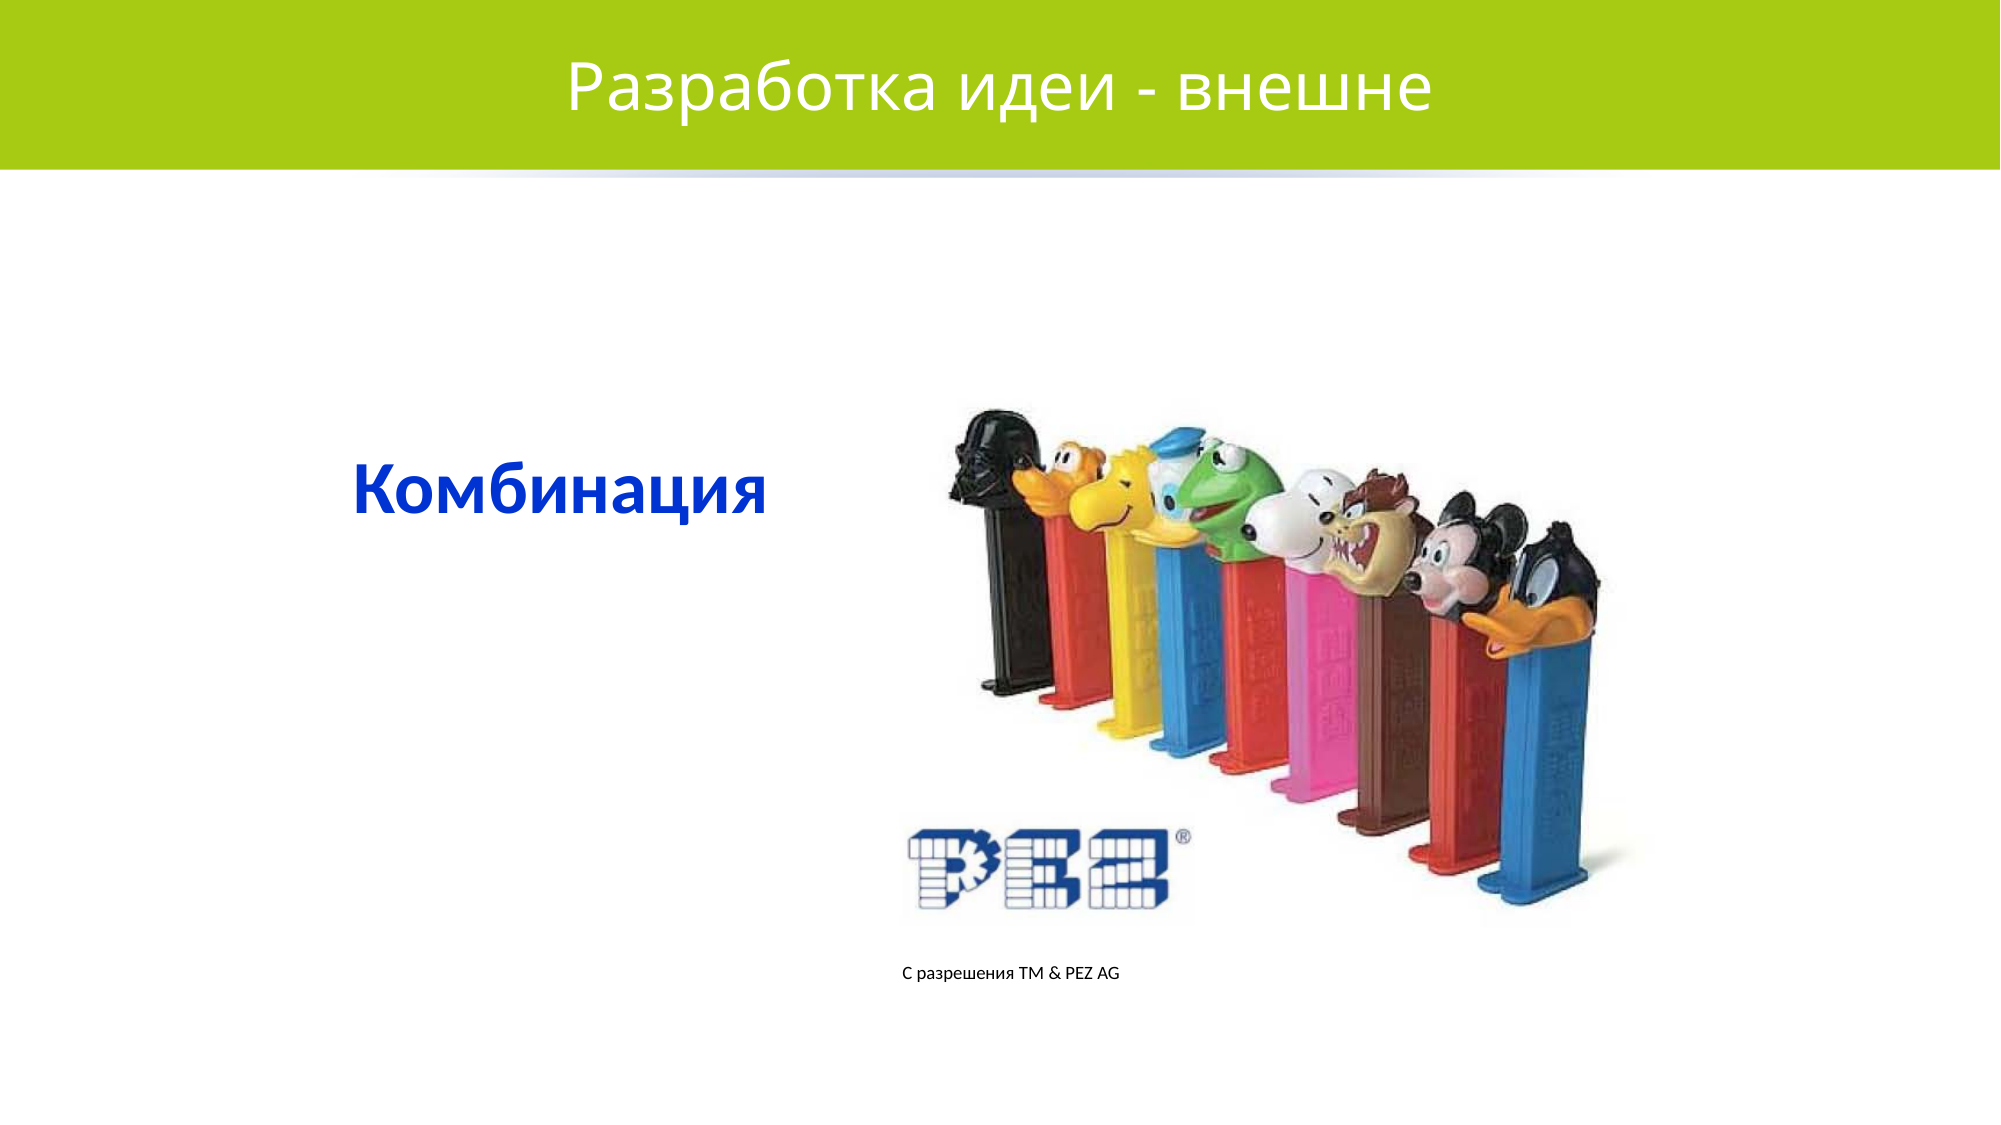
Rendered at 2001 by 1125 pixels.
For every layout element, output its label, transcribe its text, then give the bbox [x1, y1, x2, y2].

text_box С разрешения TM & PEZ AG [887, 953, 1408, 991]
picture [888, 324, 1668, 953]
text_box Разработка идеи - внешне [0, 0, 2000, 171]
text_box Комбинация [338, 431, 853, 537]
picture [300, 99, 1704, 178]
